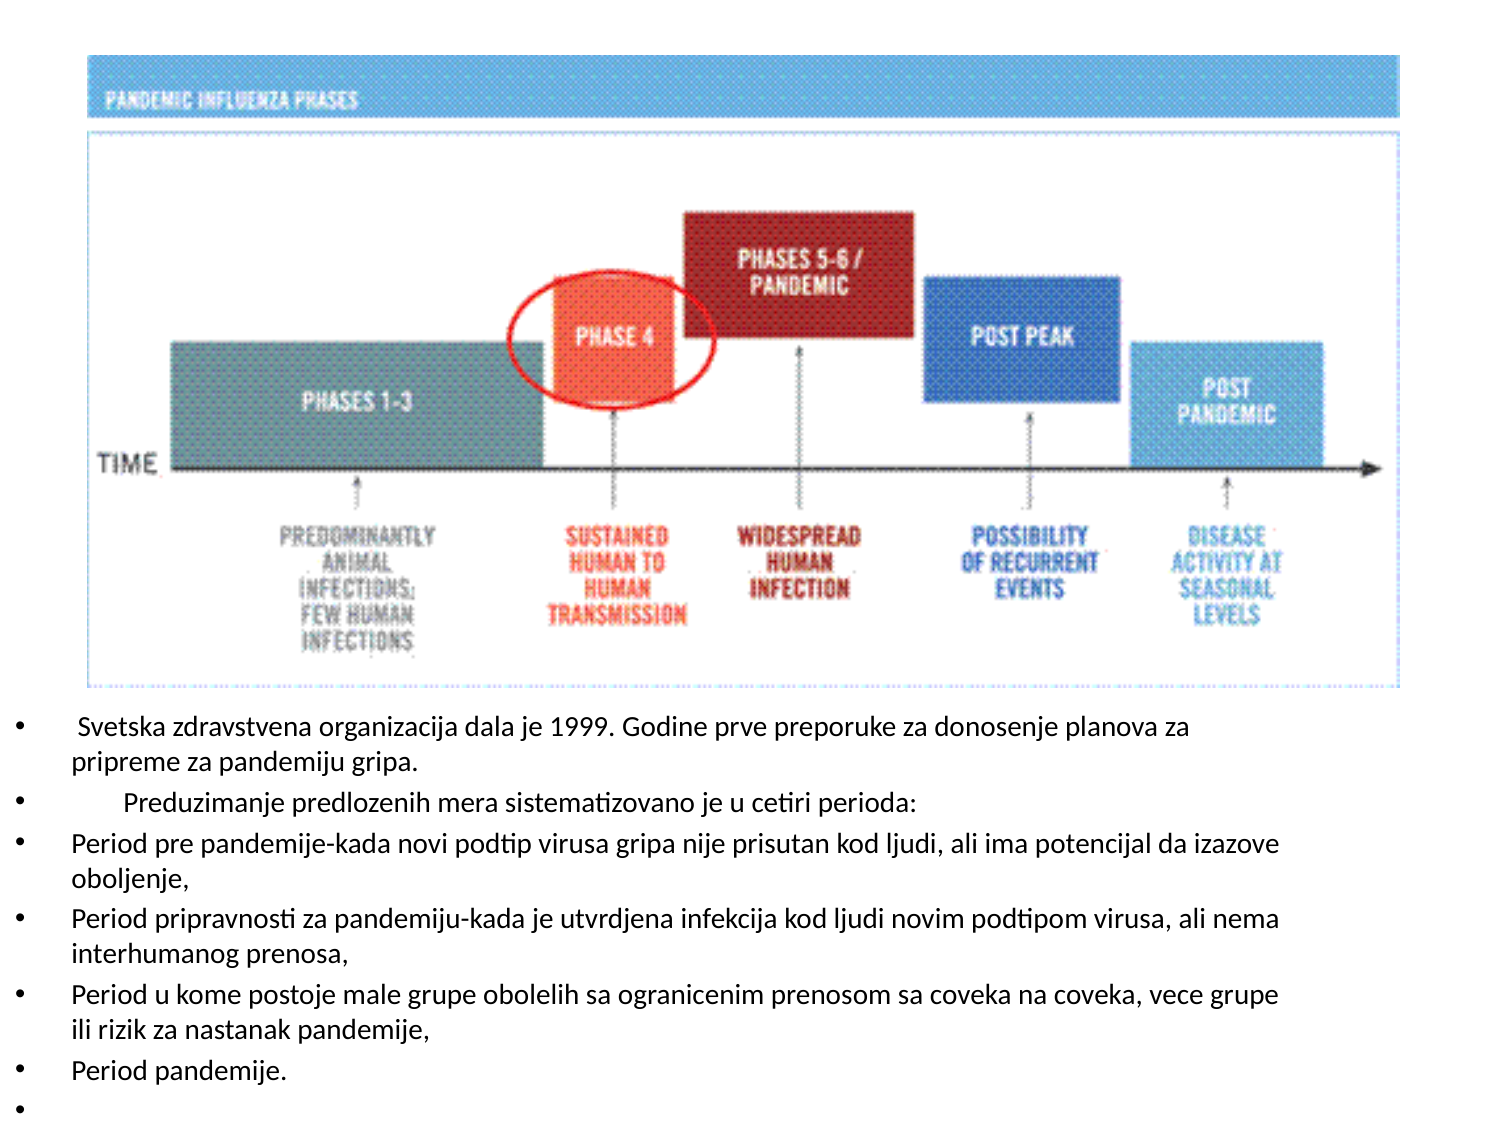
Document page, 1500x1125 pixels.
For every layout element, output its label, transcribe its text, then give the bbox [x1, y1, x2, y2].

picture [87, 55, 1401, 688]
list Svetska zdravstvena organizacija dala je 1999. Godine prve preporuke za donosenje planova za pripreme za pandemiju gripa. Preduzimanje predlozenih mera sistematizovano je u cetiri perioda: Period pre pandemije-kada novi podtip virusa gripa nije prisutan kod ljudi, ali ima potencijal da izazove oboljenje, Period pripravnosti za pandemiju-kada je utvrdjena infekcija kod ljudi novim podtipom virusa, ali nema interhumanog prenosa, Period u kome postoje male grupe obolelih sa ogranicenim prenosom sa coveka na coveka, vece grupe ili rizik za nastanak pandemije, Period pandemije. [0, 699, 1300, 1088]
